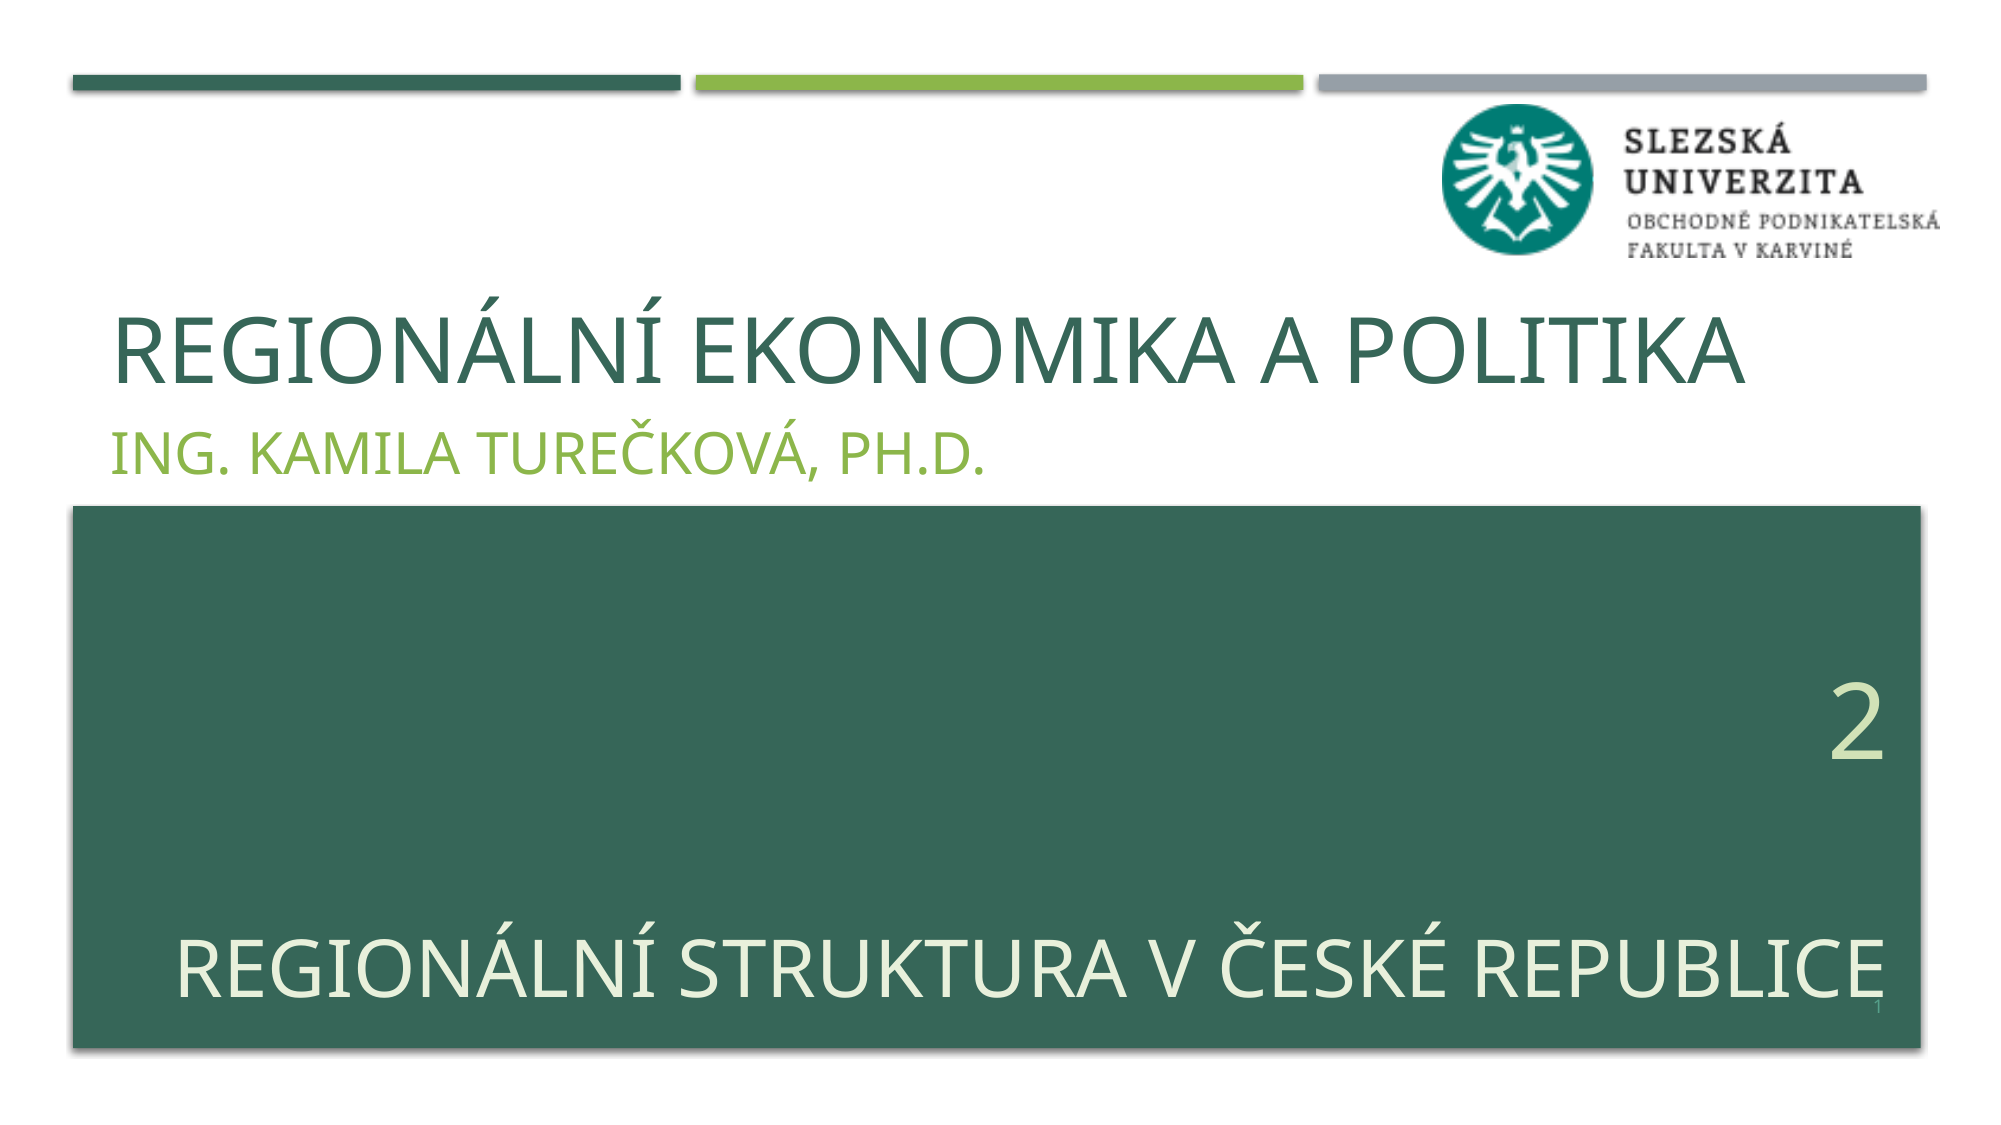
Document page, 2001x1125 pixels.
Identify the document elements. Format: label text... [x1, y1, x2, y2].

slide_number 1 [1732, 977, 1899, 1037]
text_box 2 REGIONÁLNÍ STRUKTURA V ČESKÉ REPUBLICE [48, 646, 1904, 1032]
picture [1442, 103, 1940, 259]
subtitle Ing. Kamila Turečková, Ph.D. [95, 409, 1899, 507]
title Regionální ekonomika a politika [95, 167, 1899, 409]
